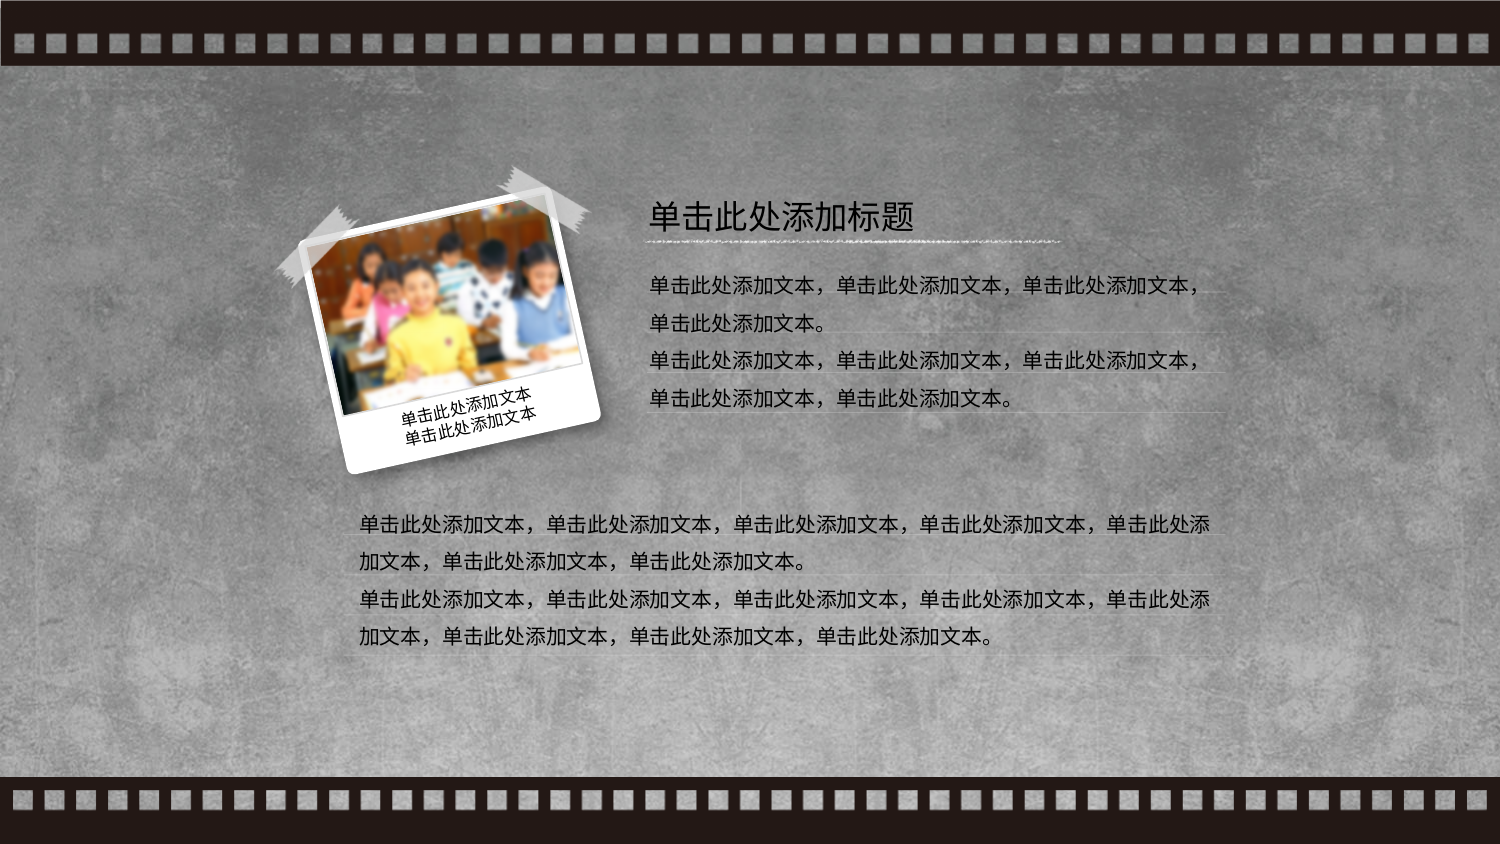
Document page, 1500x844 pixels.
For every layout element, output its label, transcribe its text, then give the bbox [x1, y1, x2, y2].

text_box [271, 168, 598, 452]
text_box 单击此处添加标题 [633, 189, 930, 227]
picture [0, 1, 1500, 844]
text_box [343, 491, 1235, 659]
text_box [634, 253, 1226, 420]
